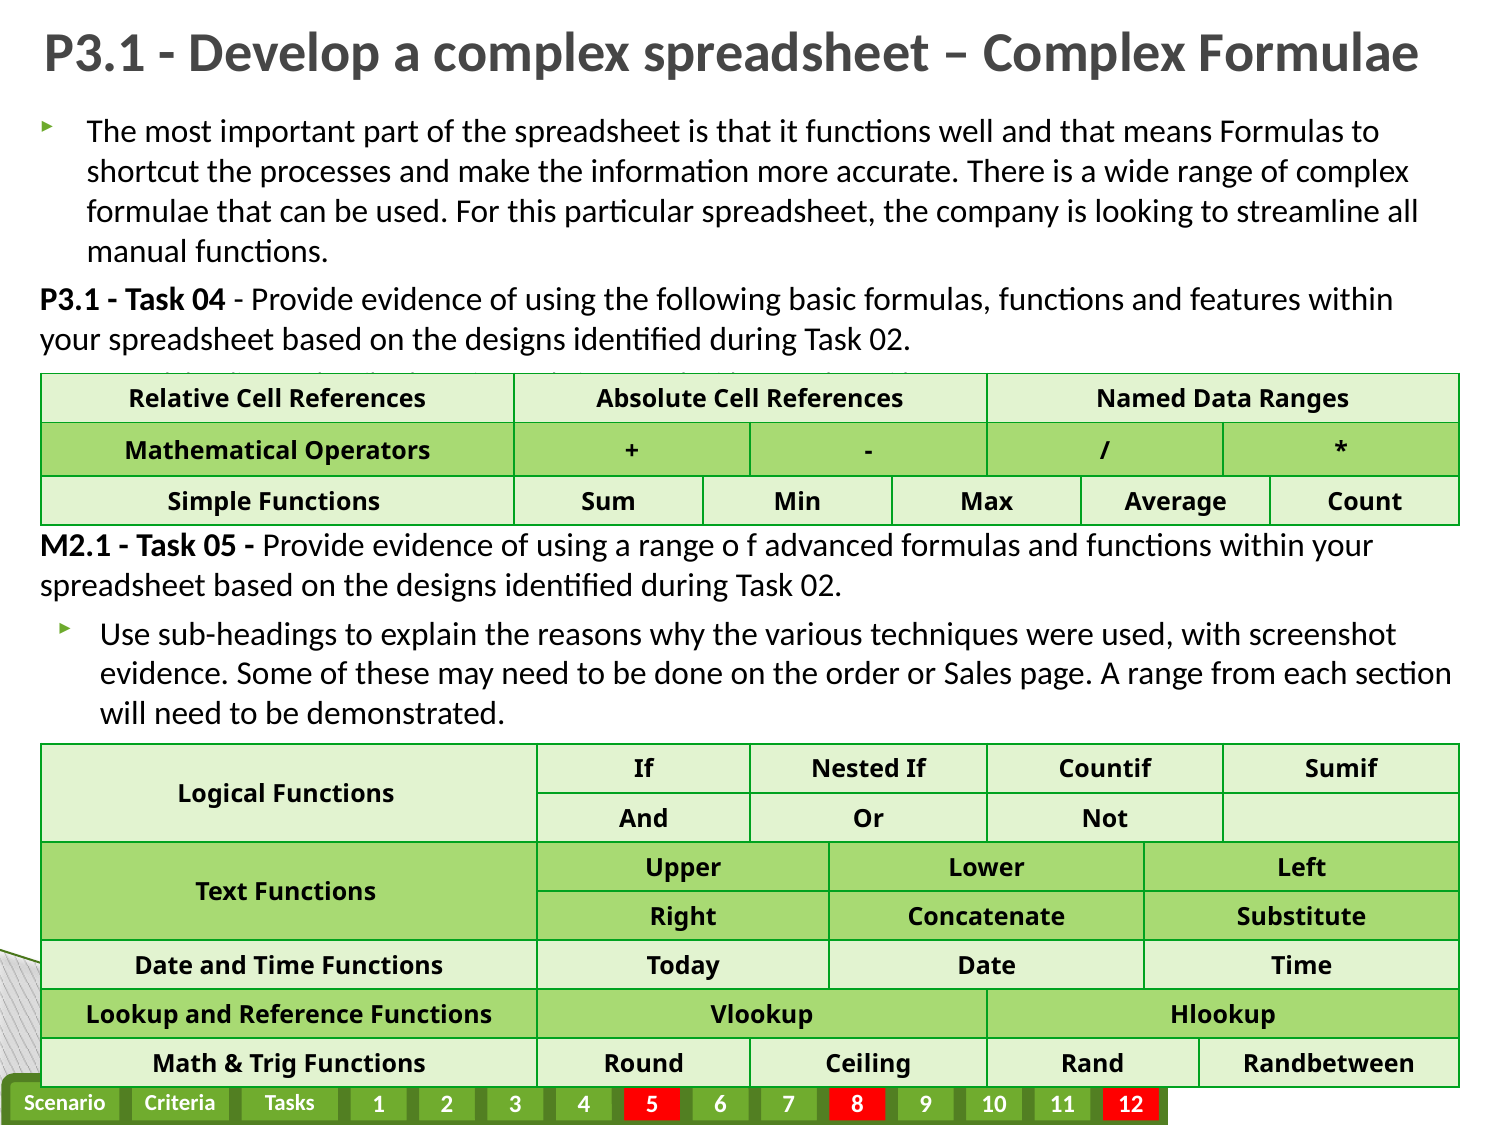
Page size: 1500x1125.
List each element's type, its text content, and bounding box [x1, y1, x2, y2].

table_cell Average [1082, 477, 1269, 524]
table_cell Simple Functions [42, 477, 513, 524]
table_header Relative Cell References [42, 374, 513, 422]
table_cell Rand [988, 1039, 1198, 1086]
table_cell Date [830, 941, 1143, 988]
table_cell Time [1145, 941, 1458, 988]
table_cell Math & Trig Functions [42, 1039, 536, 1086]
table_cell Randbetween [1200, 1039, 1458, 1086]
table_header Absolute Cell References [515, 374, 986, 422]
table_cell Count [1271, 477, 1458, 524]
table_cell Date and Time Functions [42, 941, 536, 988]
table_cell Min [704, 477, 891, 524]
table_header Nested If [751, 745, 986, 792]
table_cell Hlookup [988, 990, 1458, 1037]
table_cell And [538, 794, 749, 841]
table_cell Left [1145, 843, 1458, 890]
table_cell Max [893, 477, 1080, 524]
table_header Logical Functions [42, 745, 536, 841]
table_header If [538, 745, 749, 792]
table_cell Text Functions [42, 843, 536, 939]
table_cell Right [538, 892, 828, 939]
table_cell - [751, 423, 986, 475]
table_cell Vlookup [538, 990, 986, 1037]
table_cell Mathematical Operators [42, 423, 513, 475]
table_header Named Data Ranges [988, 374, 1458, 422]
table_cell Or [751, 794, 986, 841]
table_header Sumif [1224, 745, 1458, 792]
title P3.1 - Develop a complex spreadsheet – Complex Formulae [29, 19, 1463, 79]
table_cell Ceiling [751, 1039, 986, 1086]
table_cell Round [538, 1039, 749, 1086]
table_cell [1224, 794, 1458, 841]
list The most important part of the spreadsheet is that it functions well and that means Formulas to shortcut the processes and make the information more accurate. There is a wide range of complex formulae that can be used. For this particular spreadsheet, the company is looking to streamline all manual functions. P3.1 - Task 04 - Provide evidence of using the following basic formulas, functions and features within your spreadsheet based on the designs identified during Task 02. Use sub-headings to describe the various techniques used, with screenshot evidence. M2.1 - Task 05 - Provide evidence of using a range o f advanced formulas and functions within your spreadsheet based on the designs identified during Task 02. Use sub-headings to explain the reasons why the various techniques were used, with screenshot evidence. Some of these may need to be done on the order or Sales page. A range from each section will need to be demonstrated. [24, 101, 1475, 988]
table_cell Lower [830, 843, 1143, 890]
table_cell + [515, 423, 749, 475]
table_cell Today [538, 941, 828, 988]
table_cell Sum [515, 477, 702, 524]
table_cell / [988, 423, 1222, 475]
table_cell Not [988, 794, 1222, 841]
table_cell Lookup and Reference Functions [42, 990, 536, 1037]
table_cell Concatenate [830, 892, 1143, 939]
table_cell Substitute [1145, 892, 1458, 939]
table_header Countif [988, 745, 1222, 792]
table_cell * [1224, 423, 1458, 475]
table_cell Upper [538, 843, 828, 890]
